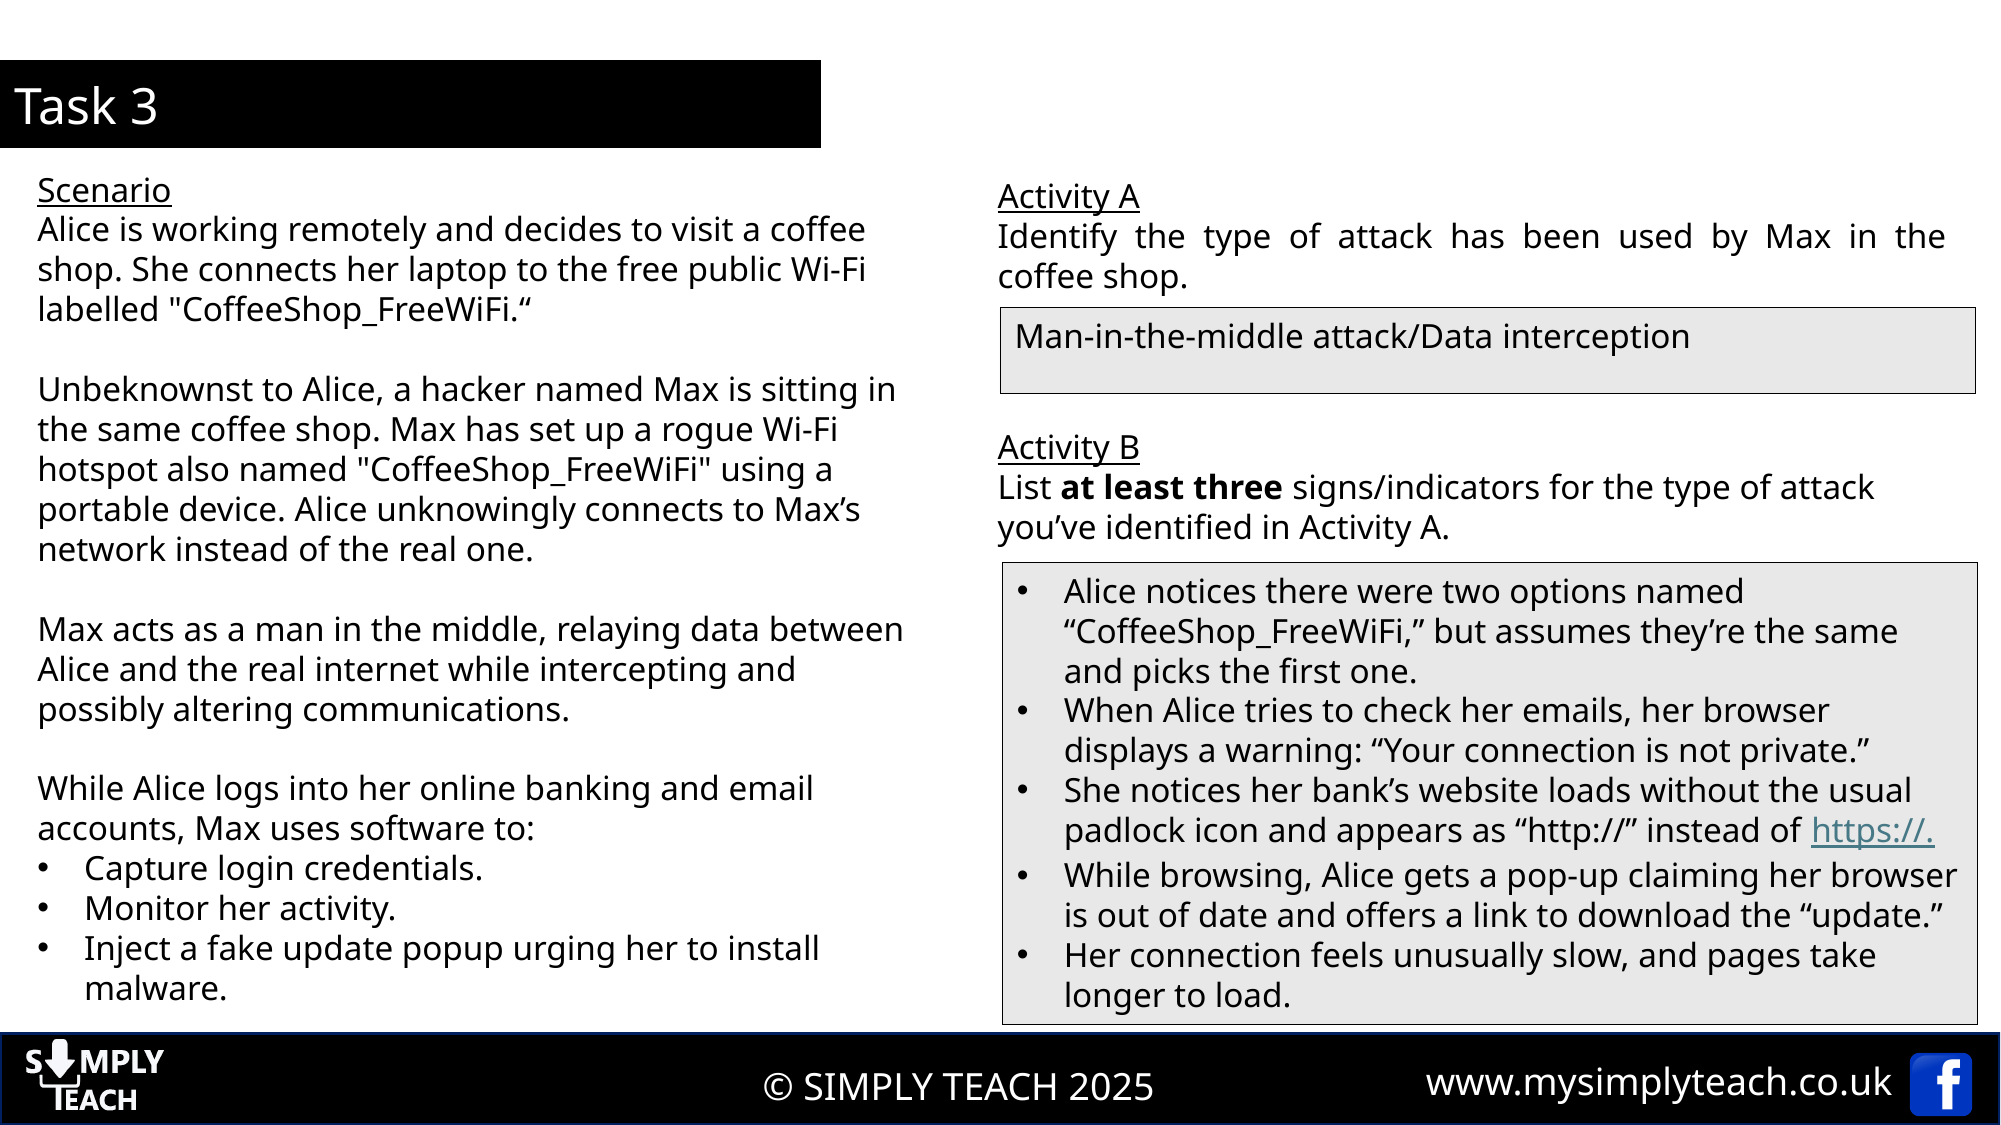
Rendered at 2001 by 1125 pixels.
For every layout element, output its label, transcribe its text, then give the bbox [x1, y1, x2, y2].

text_box Man-in-the-middle attack/Data interception [998, 306, 1977, 394]
picture [15, 1033, 182, 1122]
picture [1907, 1050, 1975, 1119]
text_box Task 3 [0, 60, 821, 148]
text_box Alice notices there were two options named “CoffeeShop_FreeWiFi,” but assumes they’re the same and picks the first one. When Alice tries to check her emails, her browser displays a warning: “Your connection is not private.” She notices her bank’s website loads without the usual padlock icon and appears as “http://” instead of https://. While browsing, Alice gets a pop-up claiming her browser is out of date and offers a link to download the “update.” Her connection feels unusually slow, and pages take longer to load. [1000, 561, 1979, 1026]
text_box Activity B List at least three signs/indicators for the type of attack you’ve identified in Activity A. [982, 419, 1963, 554]
text_box Scenario Alice is working remotely and decides to visit a coffee shop. She connects her laptop to the free public Wi-Fi labelled "CoffeeShop_FreeWiFi.“ Unbeknownst to Alice, a hacker named Max is sitting in the same coffee shop. Max has set up a rogue Wi-Fi hotspot also named "CoffeeShop_FreeWiFi" using a portable device. Alice unknowingly connects to Max’s network instead of the real one. Max acts as a man in the middle, relaying data between Alice and the real internet while intercepting and possibly altering communications. While Alice logs into her online banking and email accounts, Max uses software to: Capture login credentials. Monitor her activity. Inject a fake update popup urging her to install malware. [22, 161, 925, 1015]
text_box Activity A Identify the type of attack has been used by Max in the coffee shop. [982, 167, 1963, 303]
